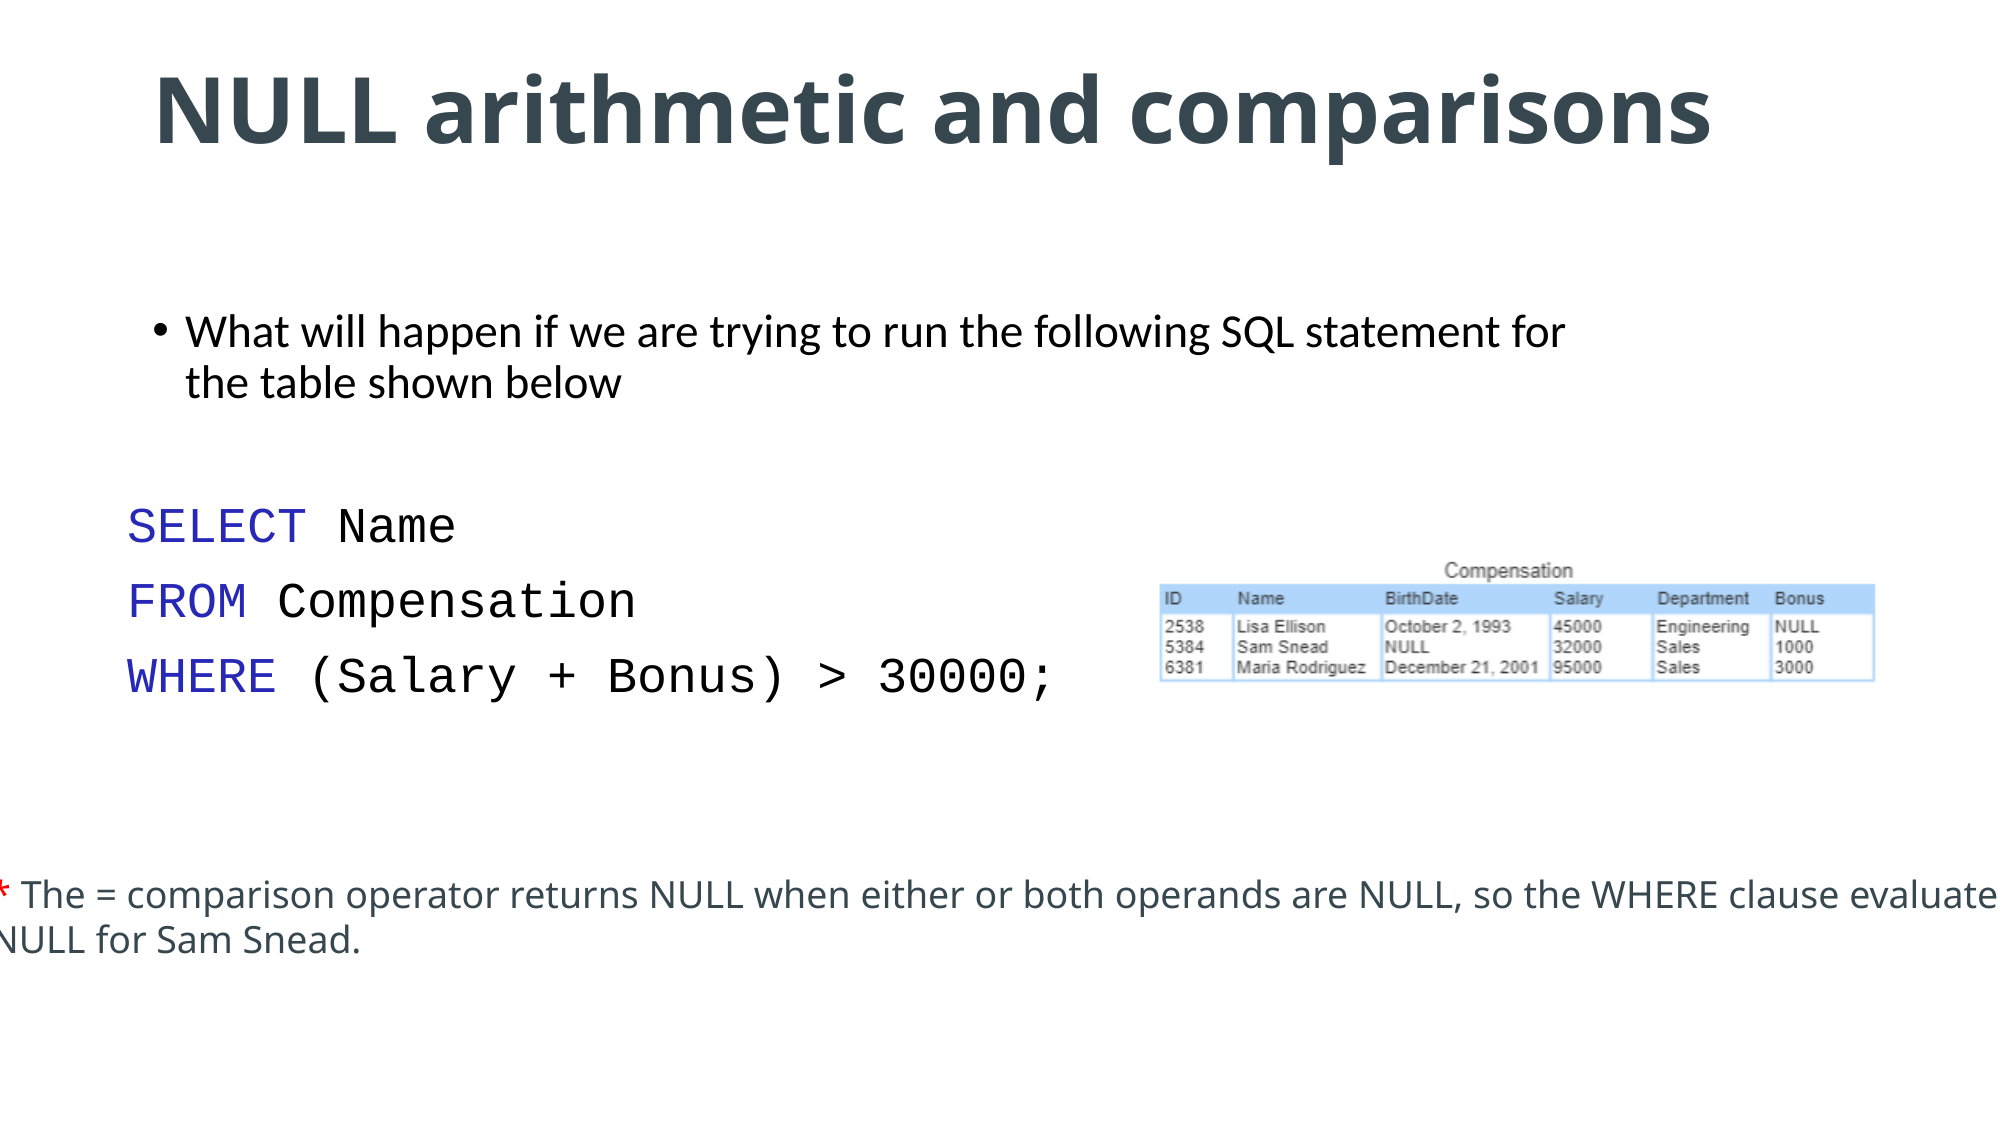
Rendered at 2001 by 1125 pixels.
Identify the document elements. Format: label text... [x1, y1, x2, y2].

list What will happen if we are trying to run the following SQL statement for the table shown below [137, 299, 1653, 417]
picture [1141, 542, 1913, 708]
text_box SELECT Name FROM Compensation WHERE (Salary + Bonus) > 30000; [112, 491, 1114, 818]
text_box * The = comparison operator returns NULL when either or both operands are NULL, so the WHERE clause evaluates to NULL for Sam Snead. [0, 818, 2000, 1013]
title NULL arithmetic and comparisons [137, 59, 1863, 278]
